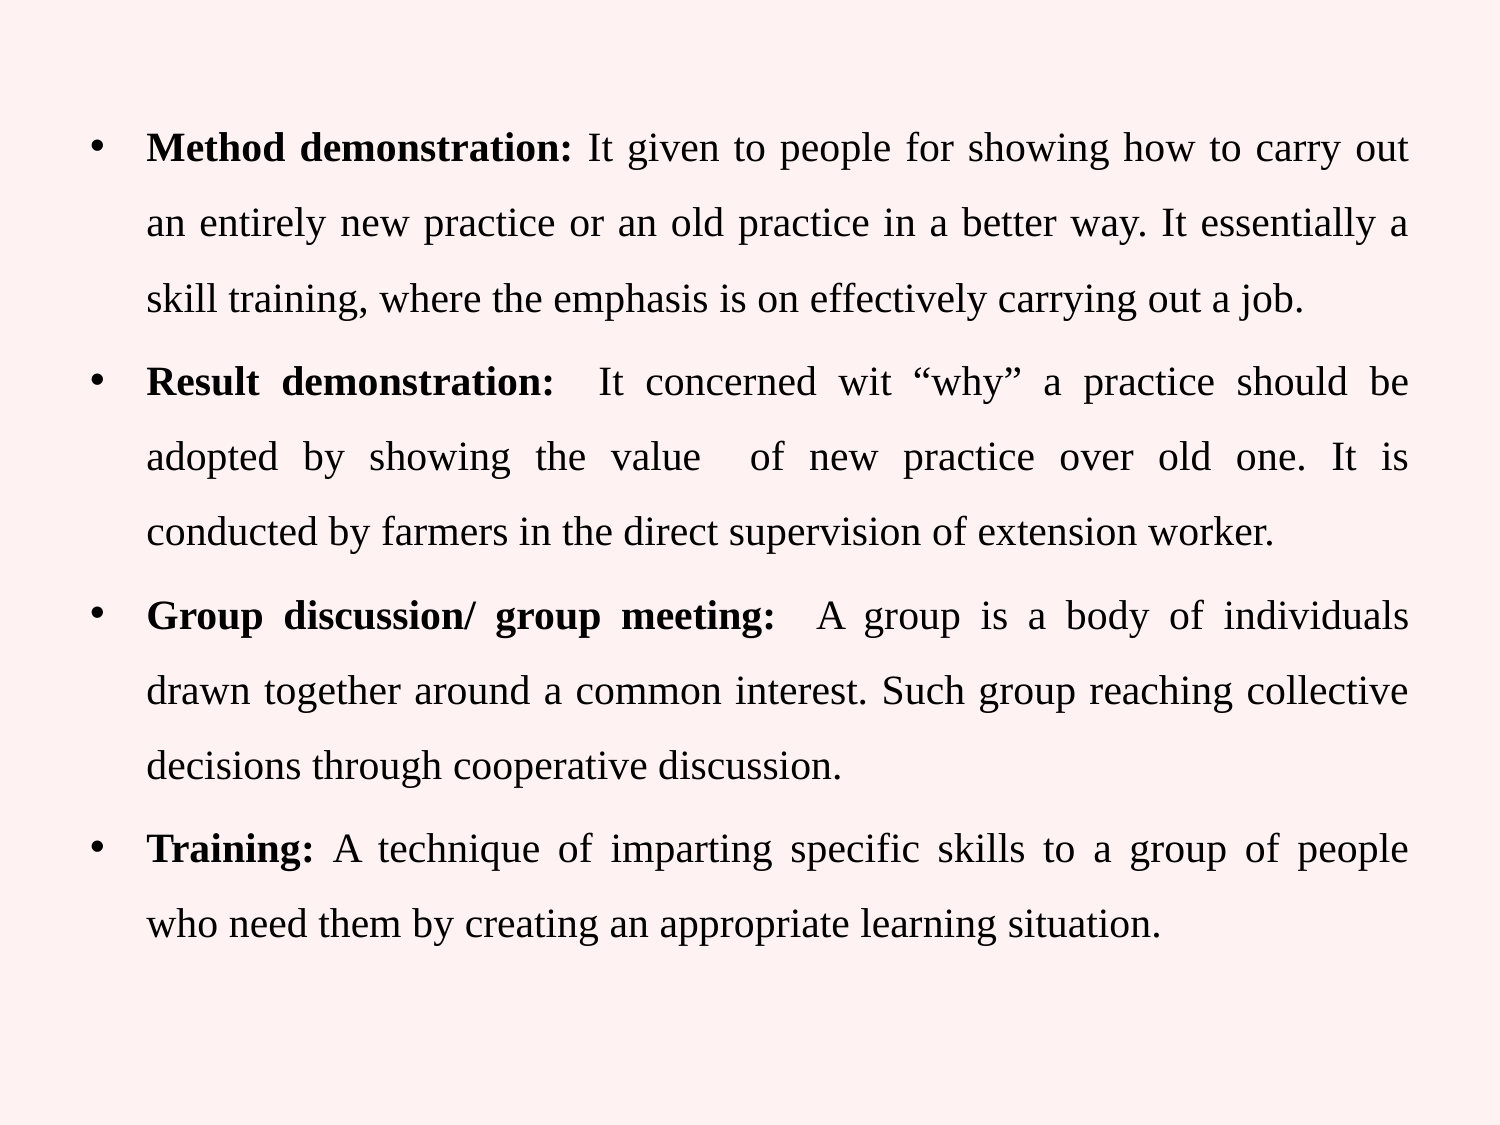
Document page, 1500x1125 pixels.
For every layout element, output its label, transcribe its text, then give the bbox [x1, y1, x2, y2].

list Method demonstration: It given to people for showing how to carry out an entirely new practice or an old practice in a better way. It essentially a skill training, where the emphasis is on effectively carrying out a job. Result demonstration: It concerned wit “why” a practice should be adopted by showing the value of new practice over old one. It is conducted by farmers in the direct supervision of extension worker. Group discussion/ group meeting: A group is a body of individuals drawn together around a common interest. Such group reaching collective decisions through cooperative discussion. Training: A technique of imparting specific skills to a group of people who need them by creating an appropriate learning situation. [75, 87, 1425, 1005]
